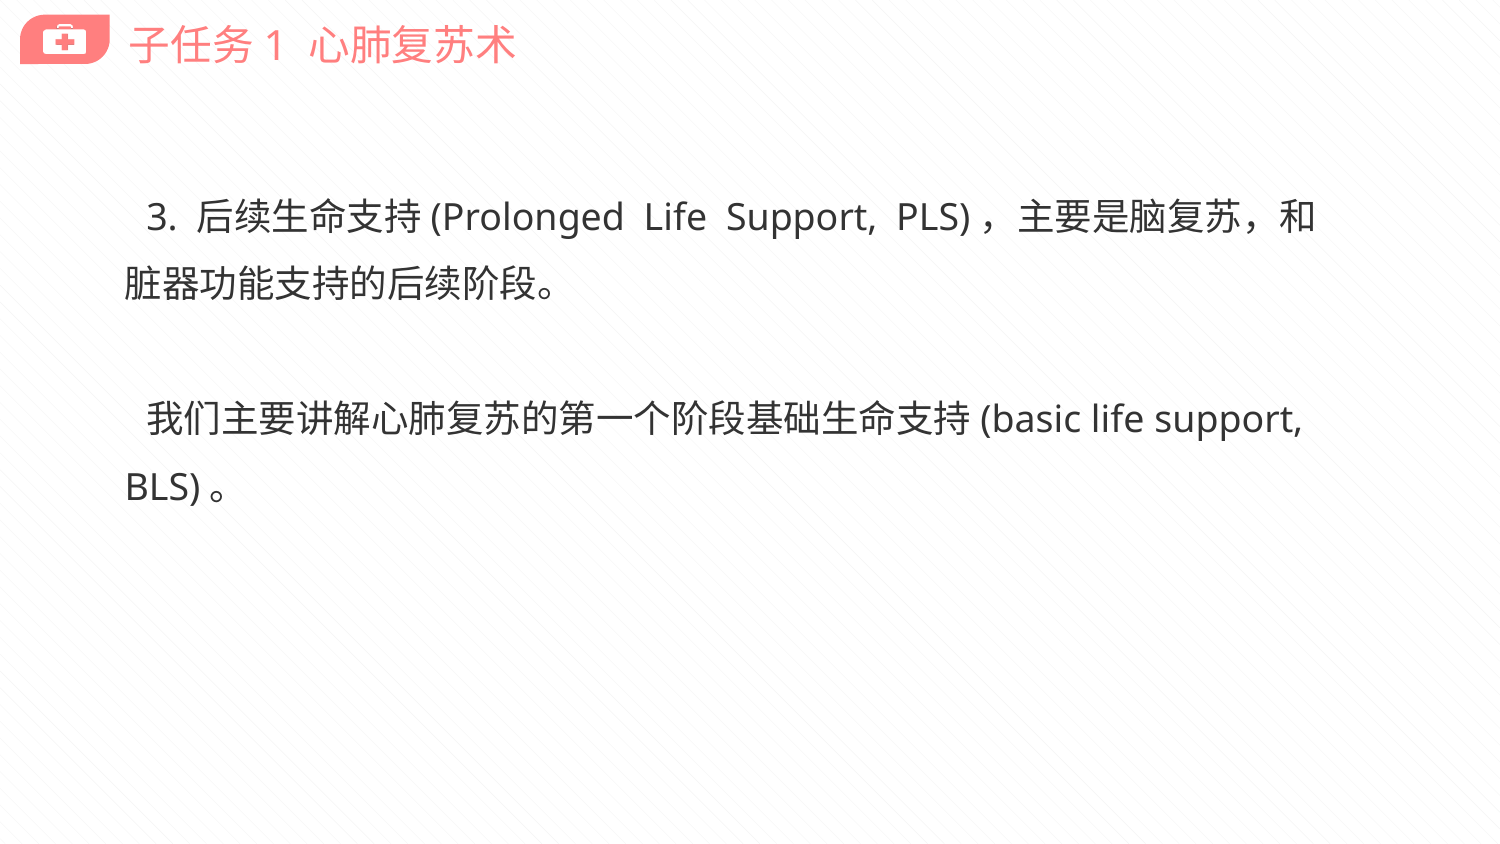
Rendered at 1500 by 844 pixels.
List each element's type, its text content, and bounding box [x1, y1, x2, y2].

text_box 3. 后续生命支持(Prolonged Life Support, PLS)，主要是脑复苏，和脏器功能支持的后续阶段。 我们主要讲解心肺复苏的第一个阶段基础生命支持(basic life support, BLS)。 [109, 163, 1368, 516]
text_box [19, 11, 863, 78]
